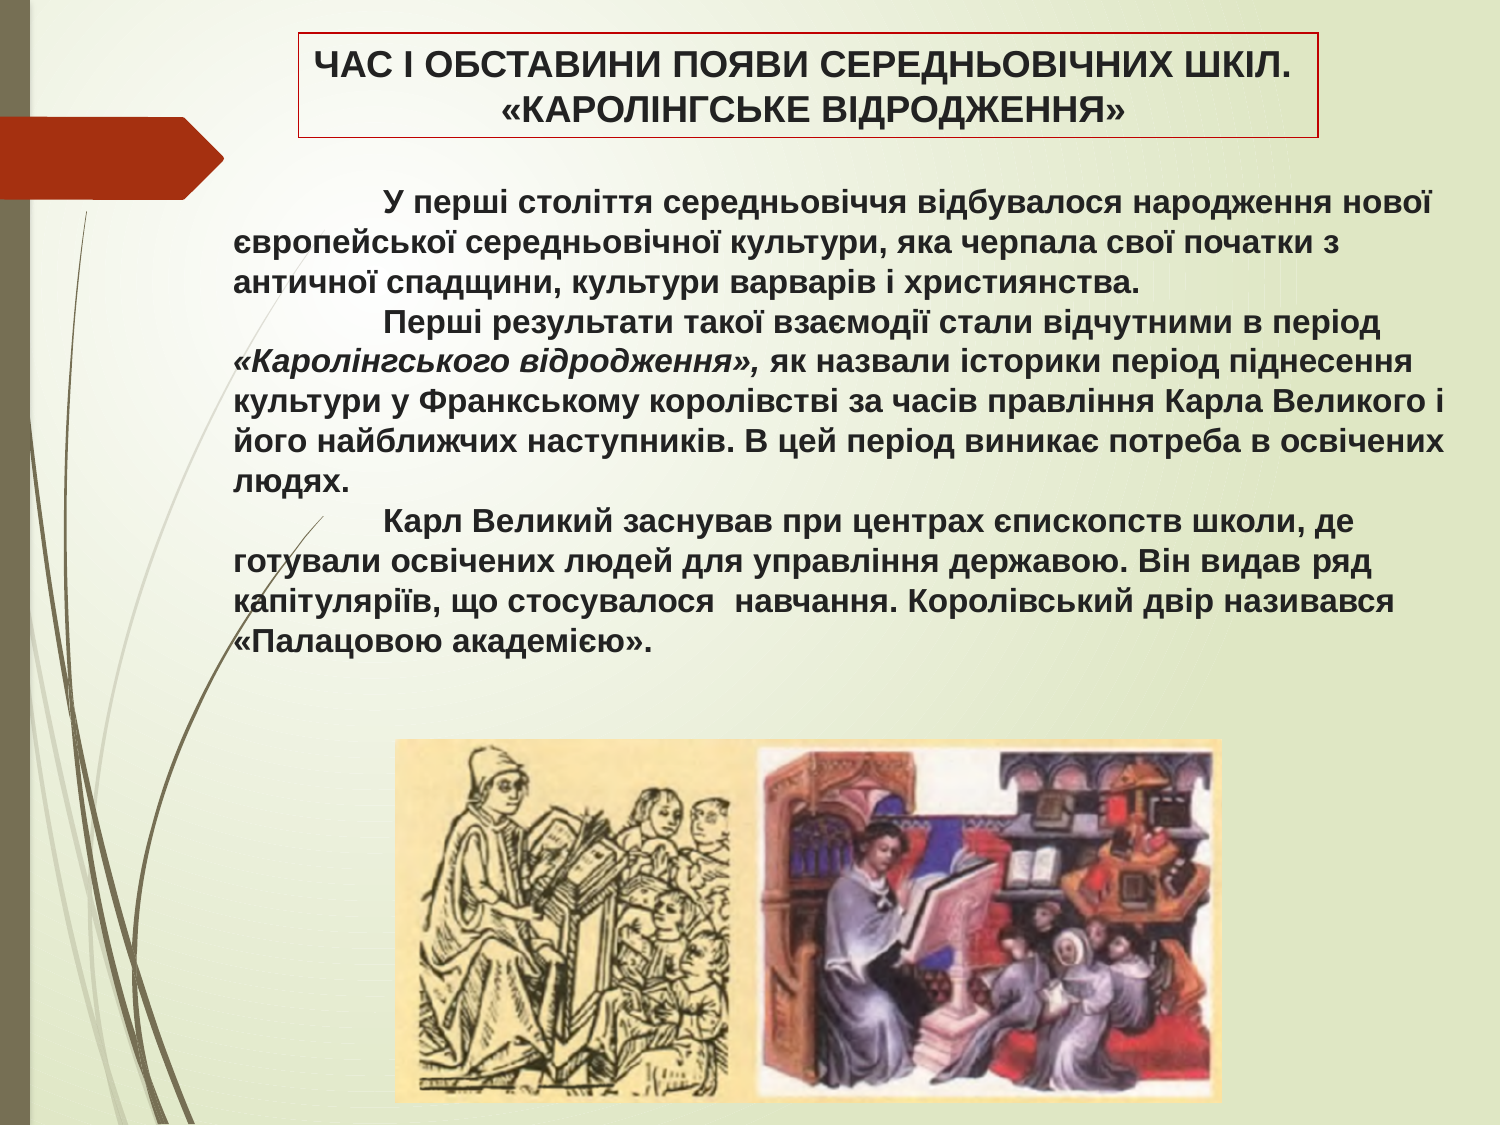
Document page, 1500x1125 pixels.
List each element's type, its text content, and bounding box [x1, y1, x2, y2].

text_box ЧАС І ОБСТАВИНИ ПОЯВИ СЕРЕДНЬОВІЧНИХ ШКІЛ. «КАРОЛІНГСЬКЕ ВІДРОДЖЕННЯ» [298, 33, 1318, 138]
picture [395, 739, 1222, 1103]
text_box У перші століття середньовіччя відбувалося народження нової європейської середньовічної культури, яка черпала свої початки з античної спадщини, культури варварів і християнства. Перші результати такої взаємодії стали відчутними в період «Каролінгського відродження», як назвали історики період піднесення культури у Франкському королівстві за часів правління Карла Великого і його найближчих наступників. В цей період виникає потреба в освічених людях. Карл Великий заснував при центрах єпископств школи, де готували освічених людей для управління державою. Він видав ряд капітуляріїв, що стосувалося навчання. Королівський двір називався «Палацовою академією». [218, 172, 1500, 667]
